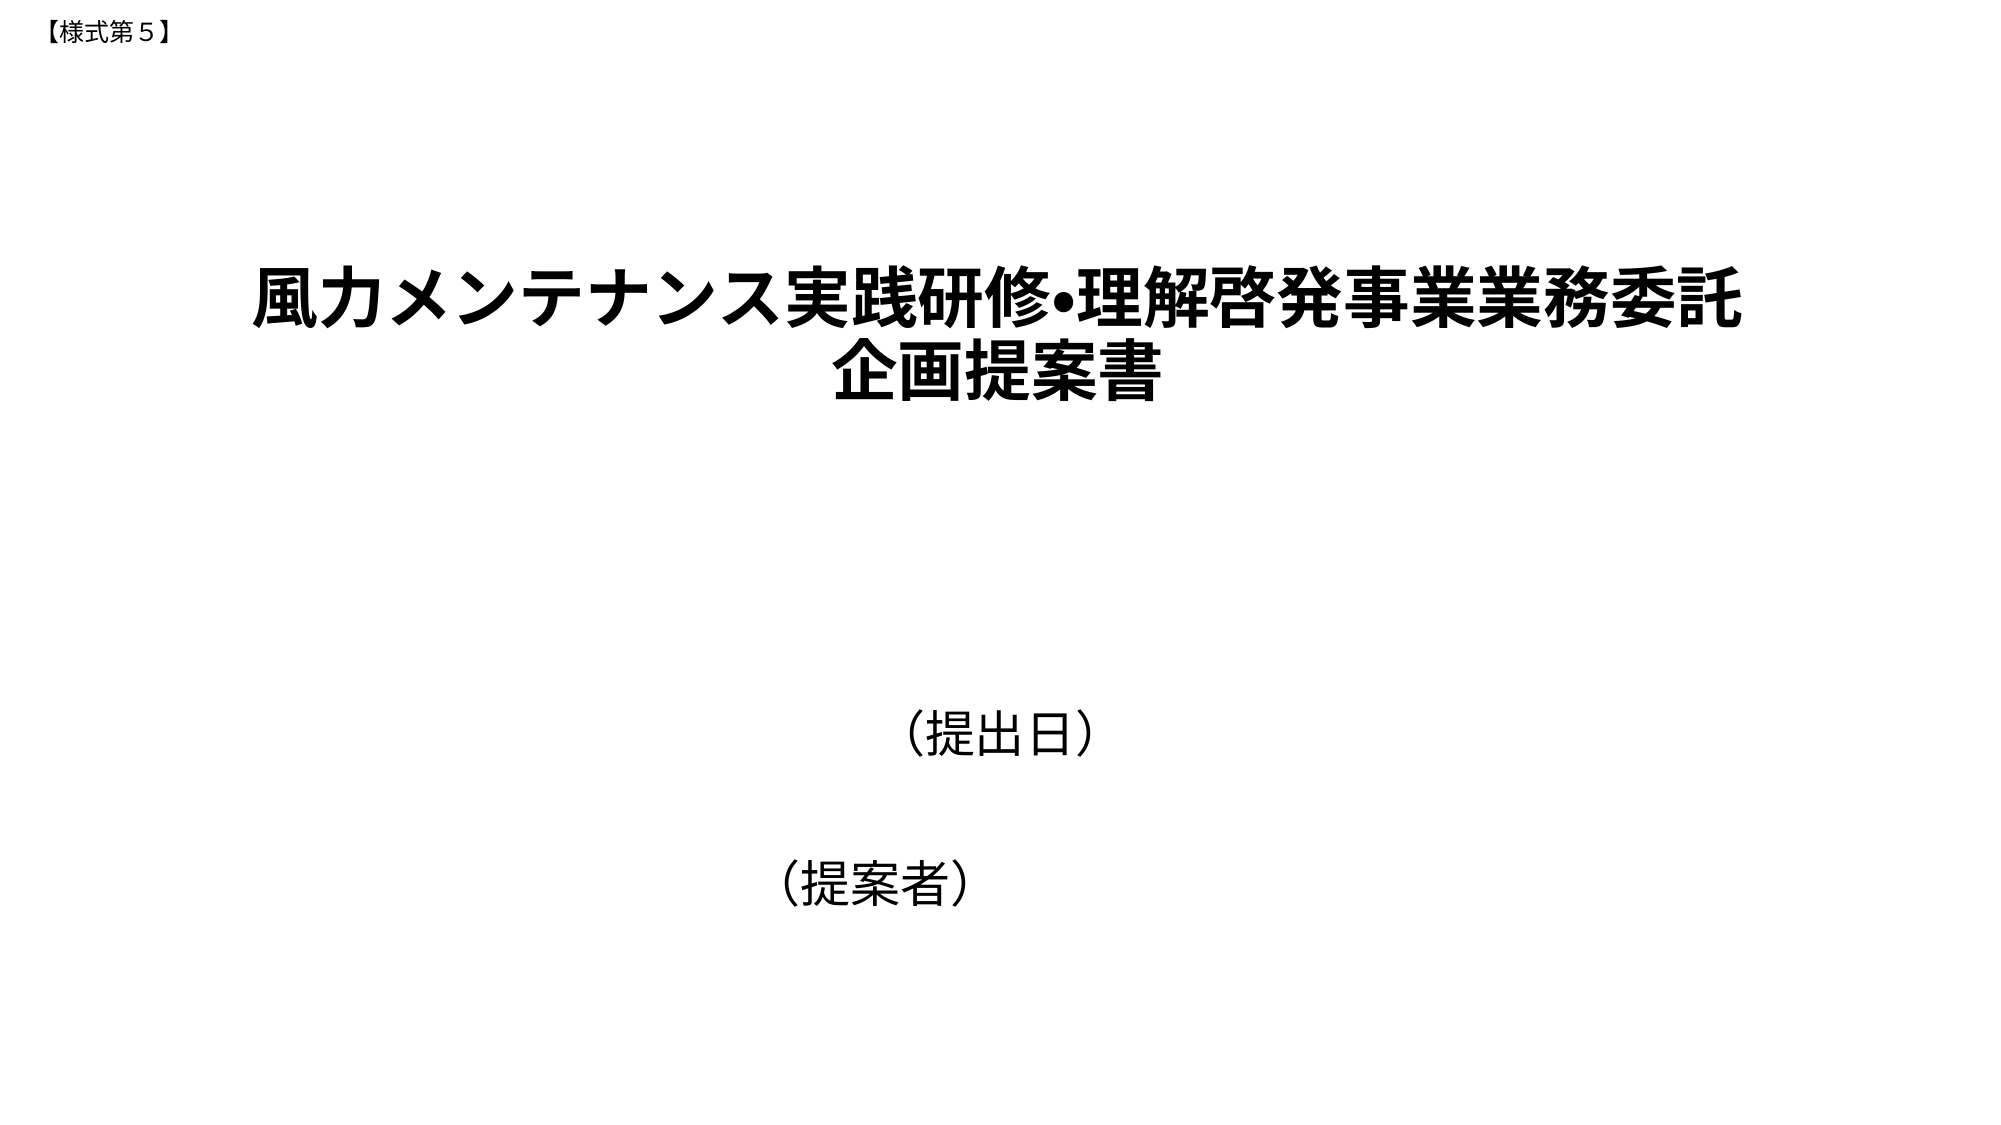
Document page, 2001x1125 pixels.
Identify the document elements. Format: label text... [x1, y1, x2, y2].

subtitle （提出日） （提案者） [249, 701, 1750, 974]
text_box 【様式第５】 [13, 0, 205, 55]
title 風力メンテナンス実践研修・理解啓発事業業務委託 企画提案書 [204, 184, 1791, 417]
